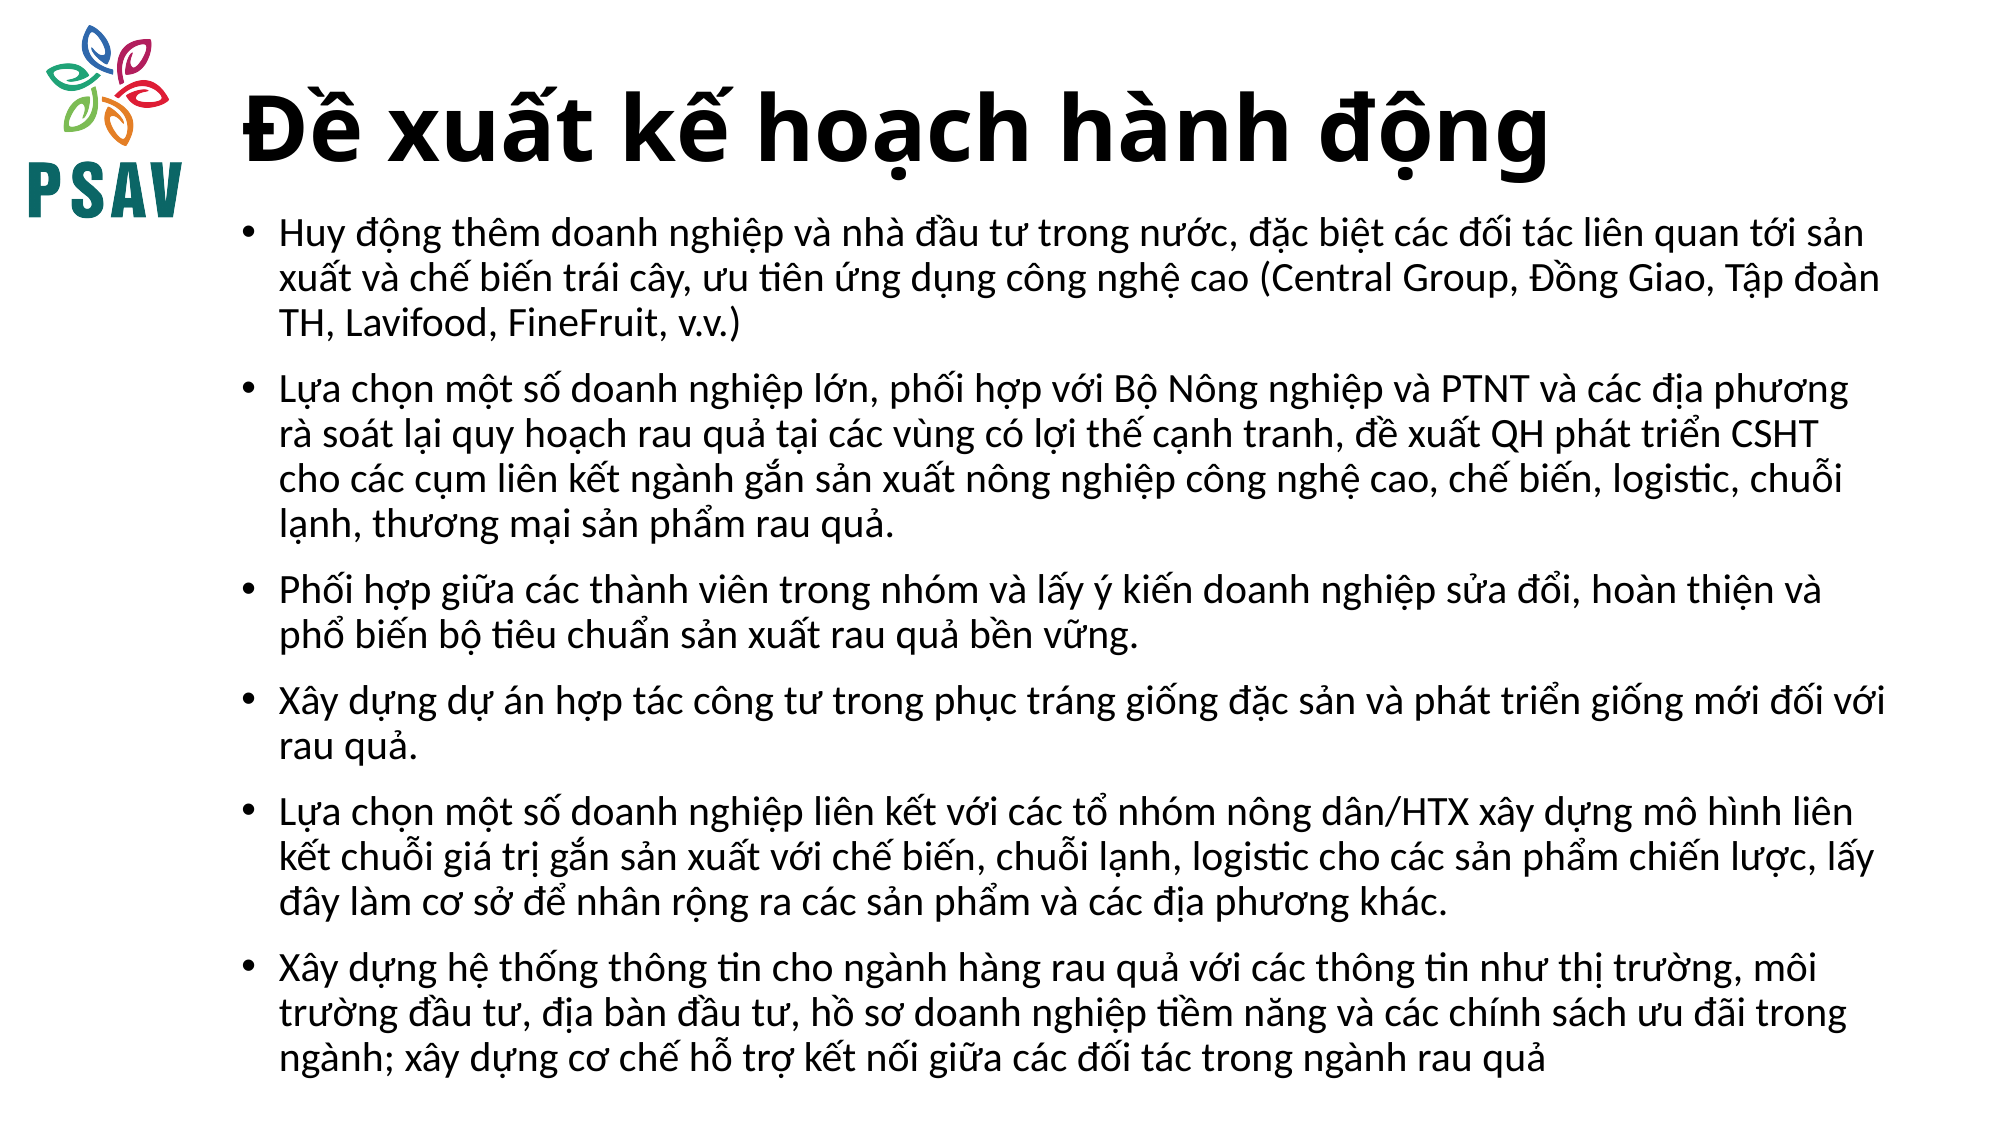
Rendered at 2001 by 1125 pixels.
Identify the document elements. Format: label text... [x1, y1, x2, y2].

list Huy động thêm doanh nghiệp và nhà đầu tư trong nước, đặc biệt các đối tác liên quan tới sản xuất và chế biến trái cây, ưu tiên ứng dụng công nghệ cao (Central Group, Đồng Giao, Tập đoàn TH, Lavifood, FineFruit, v.v.) Lựa chọn một số doanh nghiệp lớn, phối hợp với Bộ Nông nghiệp và PTNT và các địa phương rà soát lại quy hoạch rau quả tại các vùng có lợi thế cạnh tranh, đề xuất QH phát triển CSHT cho các cụm liên kết ngành gắn sản xuất nông nghiệp công nghệ cao, chế biến, logistic, chuỗi lạnh, thương mại sản phẩm rau quả. Phối hợp giữa các thành viên trong nhóm và lấy ý kiến doanh nghiệp sửa đổi, hoàn thiện và phổ biến bộ tiêu chuẩn sản xuất rau quả bền vững. Xây dựng dự án hợp tác công tư trong phục tráng giống đặc sản và phát triển giống mới đối với rau quả. Lựa chọn một số doanh nghiệp liên kết với các tổ nhóm nông dân/HTX xây dựng mô hình liên kết chuỗi giá trị gắn sản xuất với chế biến, chuỗi lạnh, logistic cho các sản phẩm chiến lược, lấy đây làm cơ sở để nhân rộng ra các sản phẩm và các địa phương khác. Xây dựng hệ thống thông tin cho ngành hàng rau quả với các thông tin như thị trường, môi trường đầu tư, địa bàn đầu tư, hồ sơ doanh nghiệp tiềm năng và các chính sách ưu đãi trong ngành; xây dựng cơ chế hỗ trợ kết nối giữa các đối tác trong ngành rau quả [226, 203, 1907, 1014]
picture [26, 25, 189, 236]
title Đề xuất kế hoạch hành động [226, 59, 1863, 203]
